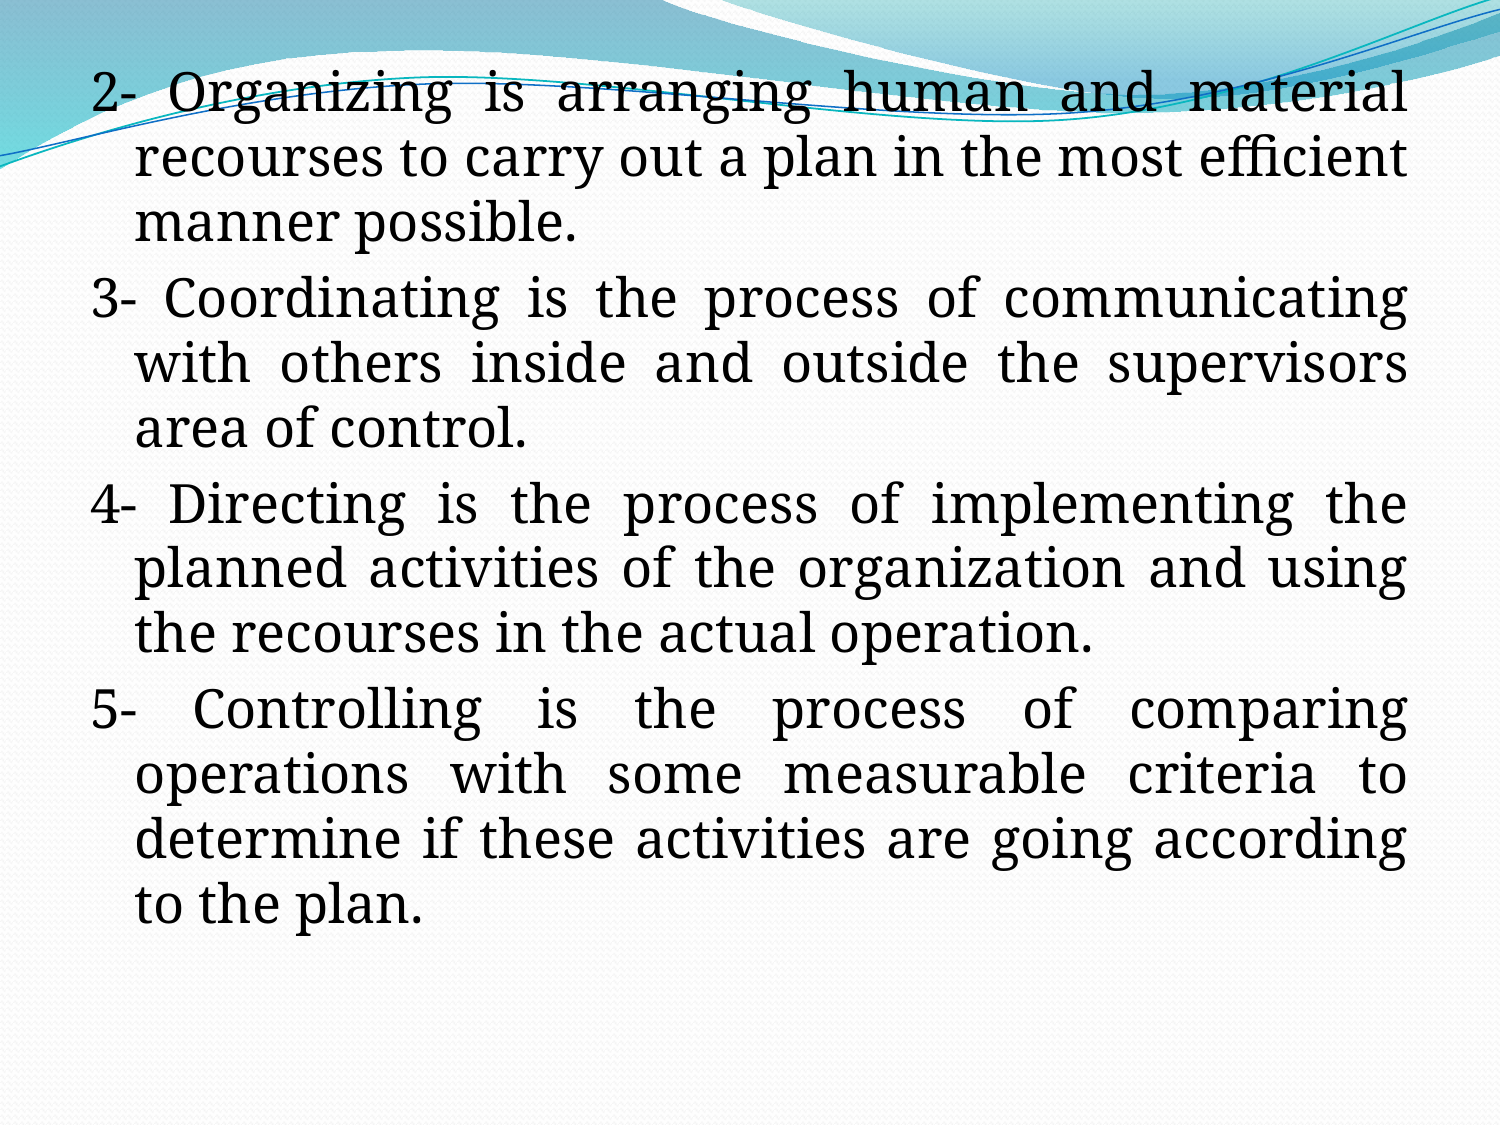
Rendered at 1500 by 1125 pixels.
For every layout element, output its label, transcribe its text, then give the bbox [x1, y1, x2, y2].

list 2- Organizing is arranging human and material recourses to carry out a plan in the most efficient manner possible. 3- Coordinating is the process of communicating with others inside and outside the supervisors area of control. 4- Directing is the process of implementing the planned activities of the organization and using the recourses in the actual operation. 5- Controlling is the process of comparing operations with some measurable criteria to determine if these activities are going according to the plan. [74, 49, 1426, 1033]
